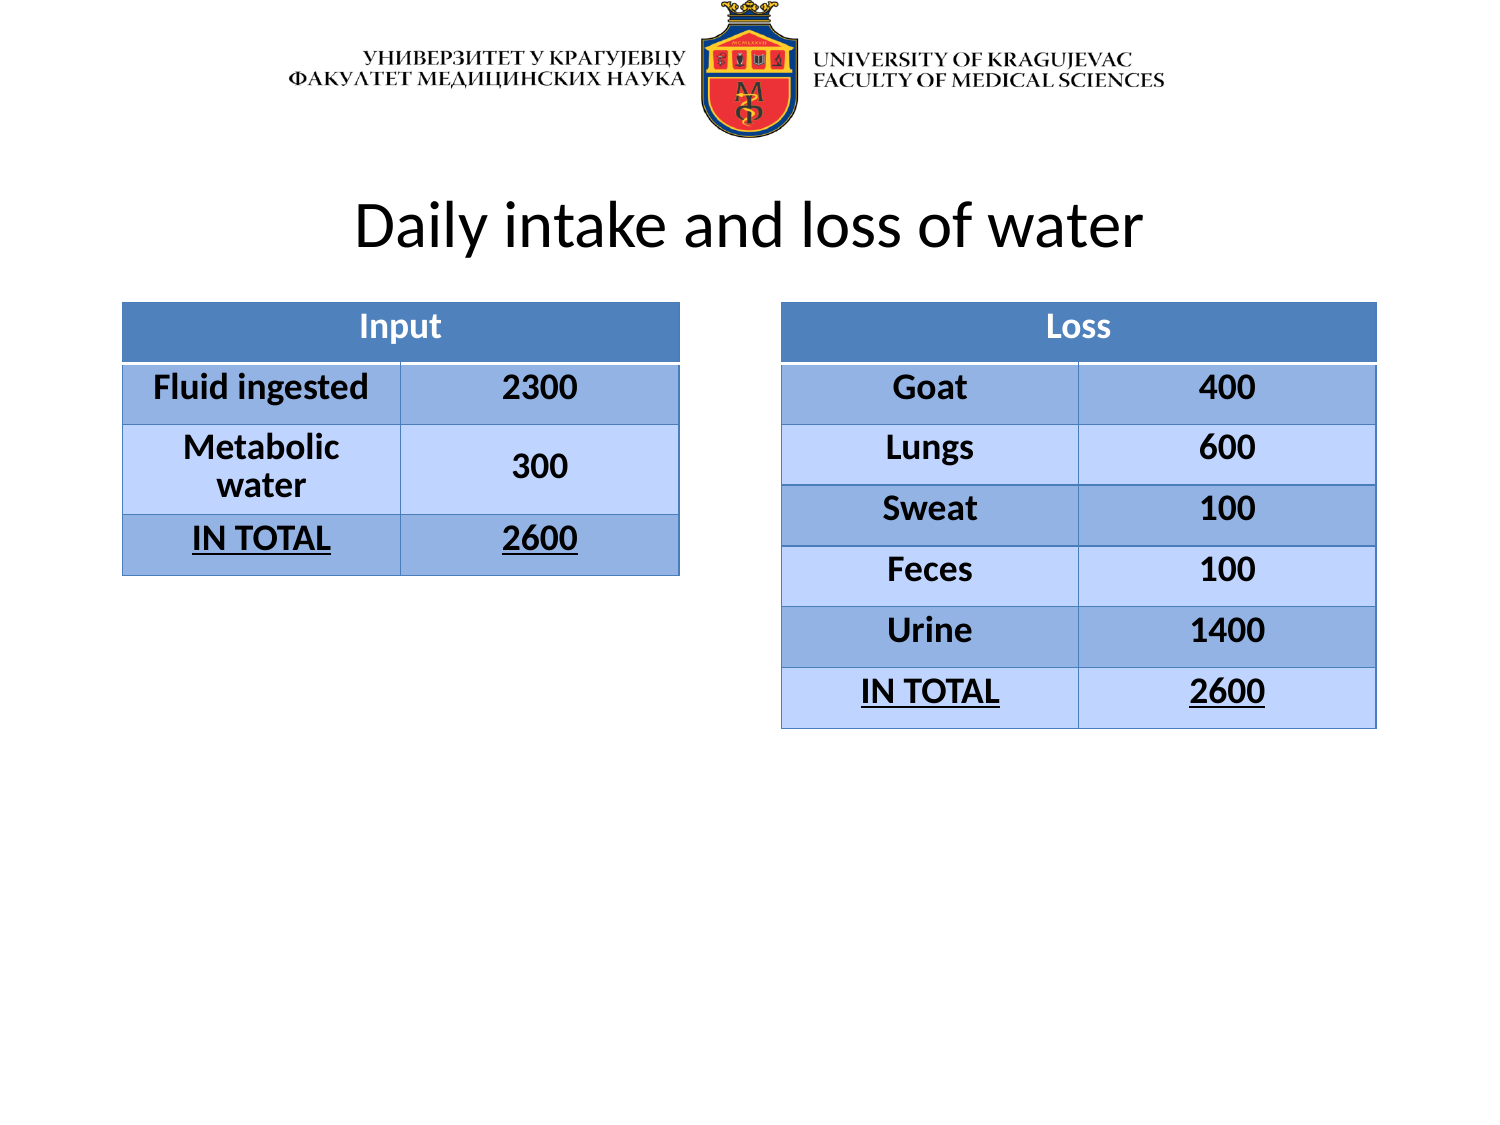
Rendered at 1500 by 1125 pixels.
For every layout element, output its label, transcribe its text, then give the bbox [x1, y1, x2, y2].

table_cell Metabolic water [123, 425, 400, 514]
table_cell 2300 [401, 365, 678, 424]
table_cell 100 [1079, 547, 1375, 606]
table_cell 400 [1079, 365, 1375, 424]
table_cell 2600 [1079, 668, 1375, 728]
table_cell Urine [782, 607, 1078, 667]
table_cell 600 [1079, 425, 1375, 484]
table_cell 1400 [1079, 607, 1375, 667]
picture [289, 0, 1164, 138]
table_cell 300 [401, 425, 678, 514]
table_header Input [123, 303, 678, 362]
table_cell 100 [1079, 486, 1375, 545]
table_cell Sweat [782, 486, 1078, 545]
table_header Loss [782, 303, 1375, 362]
table_cell IN TOTAL [123, 515, 400, 575]
title Daily intake and loss of water [74, 162, 1426, 280]
table_cell IN TOTAL [782, 668, 1078, 728]
table_cell Feces [782, 547, 1078, 606]
table_cell Fluid ingested [123, 365, 400, 424]
table_cell Goat [782, 365, 1078, 424]
table_cell 2600 [401, 515, 678, 575]
table_cell Lungs [782, 425, 1078, 484]
